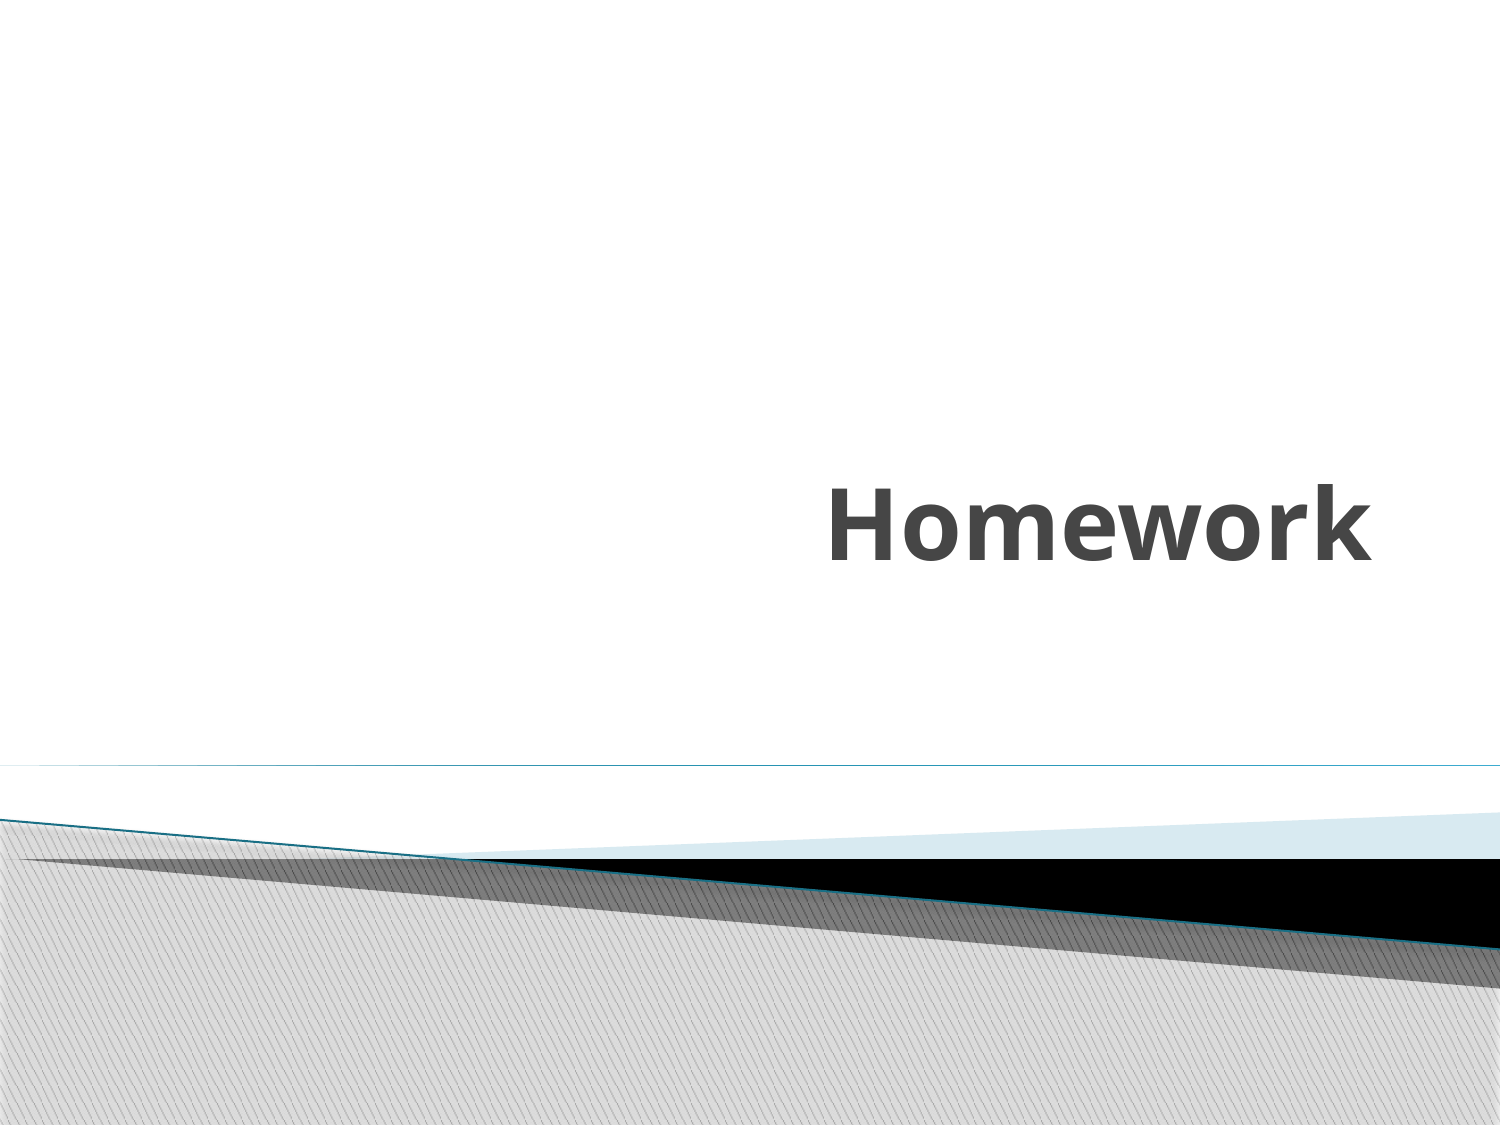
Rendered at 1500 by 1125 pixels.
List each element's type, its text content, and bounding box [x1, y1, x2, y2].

title Homework [112, 287, 1388, 588]
picture [5, 859, 1500, 989]
